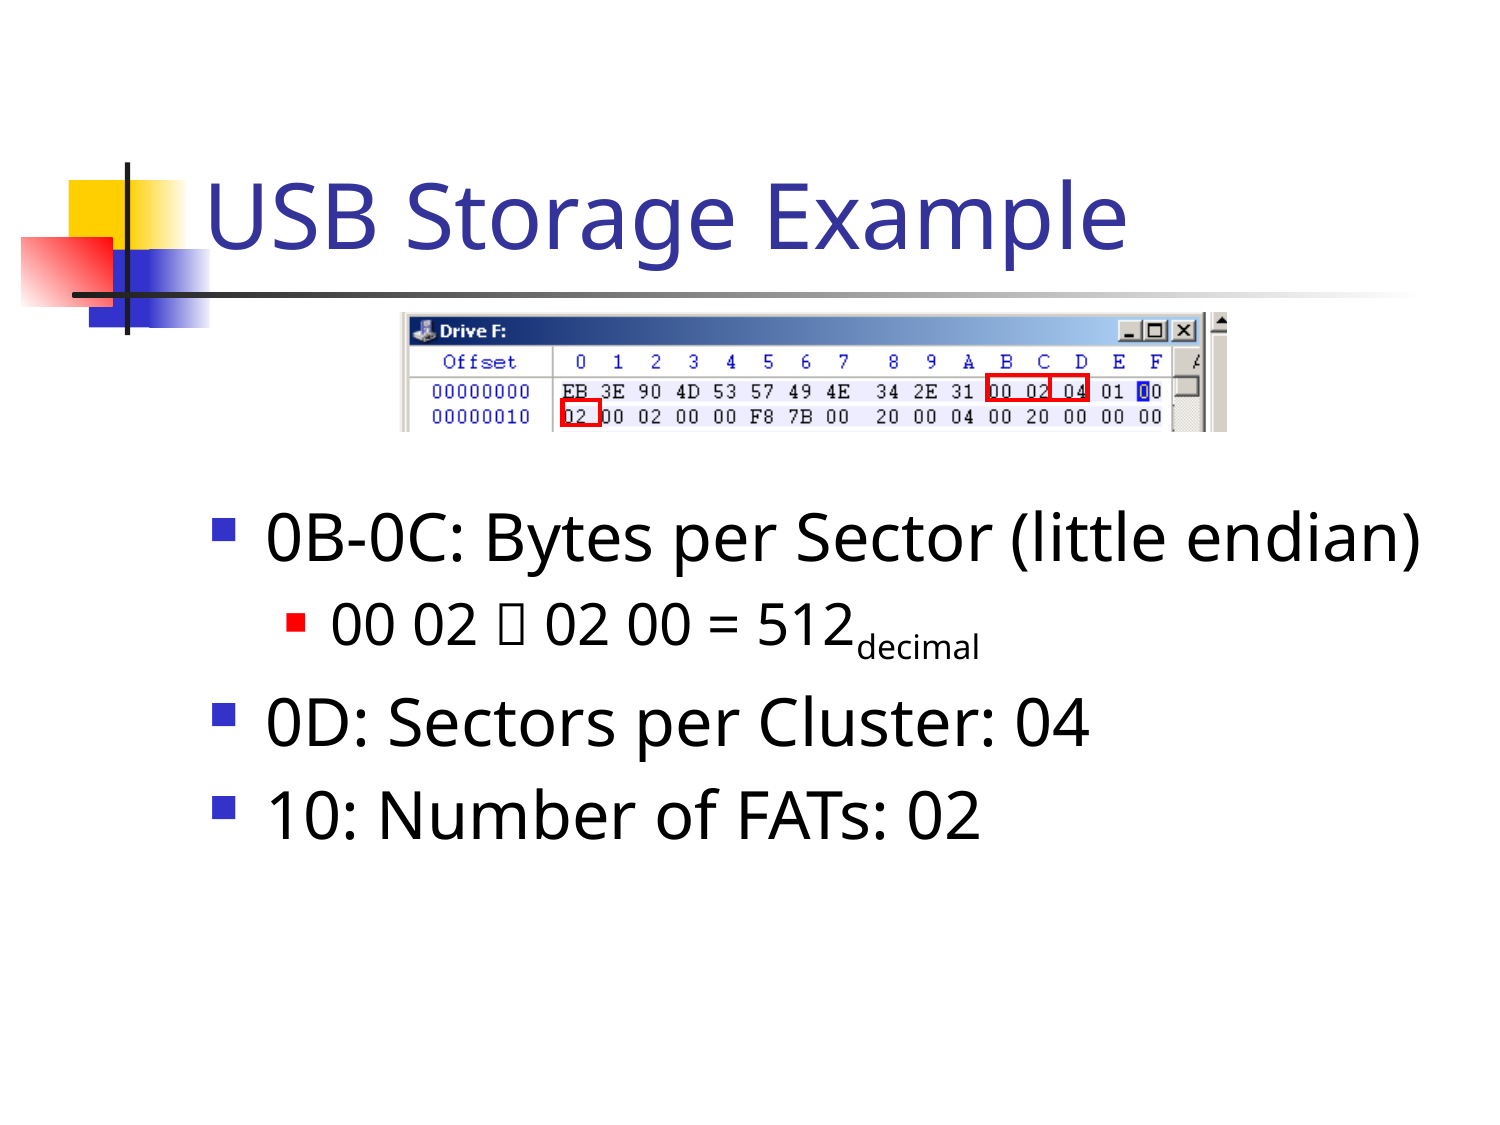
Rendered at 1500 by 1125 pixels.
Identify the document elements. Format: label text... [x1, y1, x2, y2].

title USB Storage Example [188, 34, 1468, 276]
list 0B-0C: Bytes per Sector (little endian) 00 02  02 00 = 512decimal 0D: Sectors per Cluster: 04 10: Number of FATs: 02 [193, 487, 1476, 1007]
picture [399, 312, 1228, 432]
